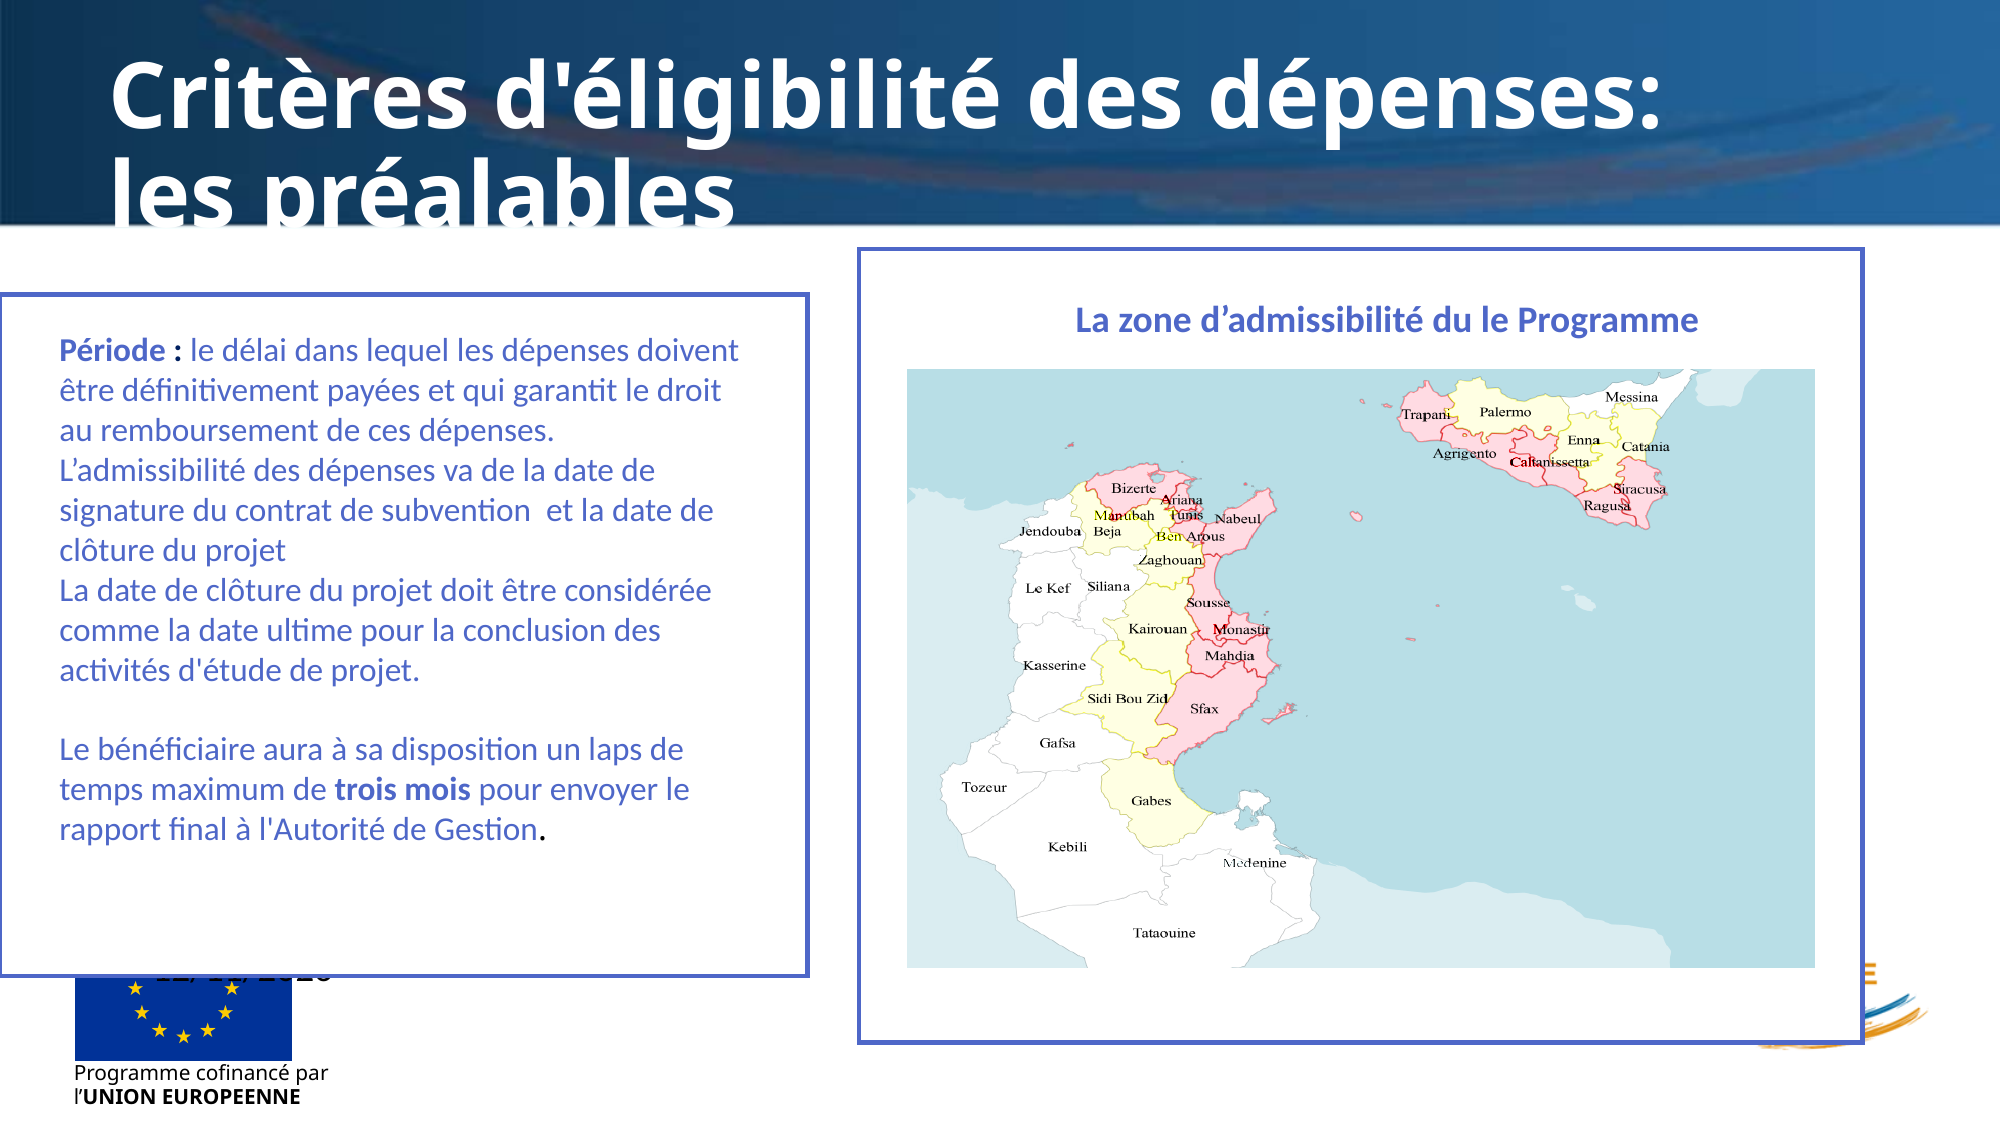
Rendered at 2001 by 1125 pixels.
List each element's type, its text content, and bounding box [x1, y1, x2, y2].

title Critères d'éligibilité des dépenses: les préalables [93, 42, 1789, 239]
picture [75, 977, 137, 1061]
text_box La zone d’admissibilité du le Programme [1060, 287, 1715, 348]
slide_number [137, 977, 588, 1103]
picture [907, 369, 1815, 968]
text_box Période : le délai dans lequel les dépenses doivent être définitivement payées et qui garantit le droit au remboursement de ces dépenses. L’admissibilité des dépenses va de la date de signature du contrat de subvention et la date de clôture du projet La date de clôture du projet doit être considérée comme la date ultime pour la conclusion des activités d'étude de projet. Le bénéficiaire aura à sa disposition un laps de temps maximum de trois mois pour envoyer le rapport final à l'Autorité de Gestion. [44, 320, 763, 895]
text_box Période : le délai dans lequel les dépenses doivent être définitivement payées et qui garantit le droit au le droit au remboursement de ces dépenses De la date de début du projet jusqu'à 40 jours après la date de fin du projet [858, 248, 1863, 1044]
text_box Période : le délai dans lequel les dépenses doivent être définitivement payées et qui garantit le droit au le droit au remboursement de ces dépenses De la date de début du projet jusqu'à 40 jours après la date de fin du projet [0, 294, 808, 977]
picture [1559, 894, 1942, 1085]
picture [0, 0, 2000, 229]
